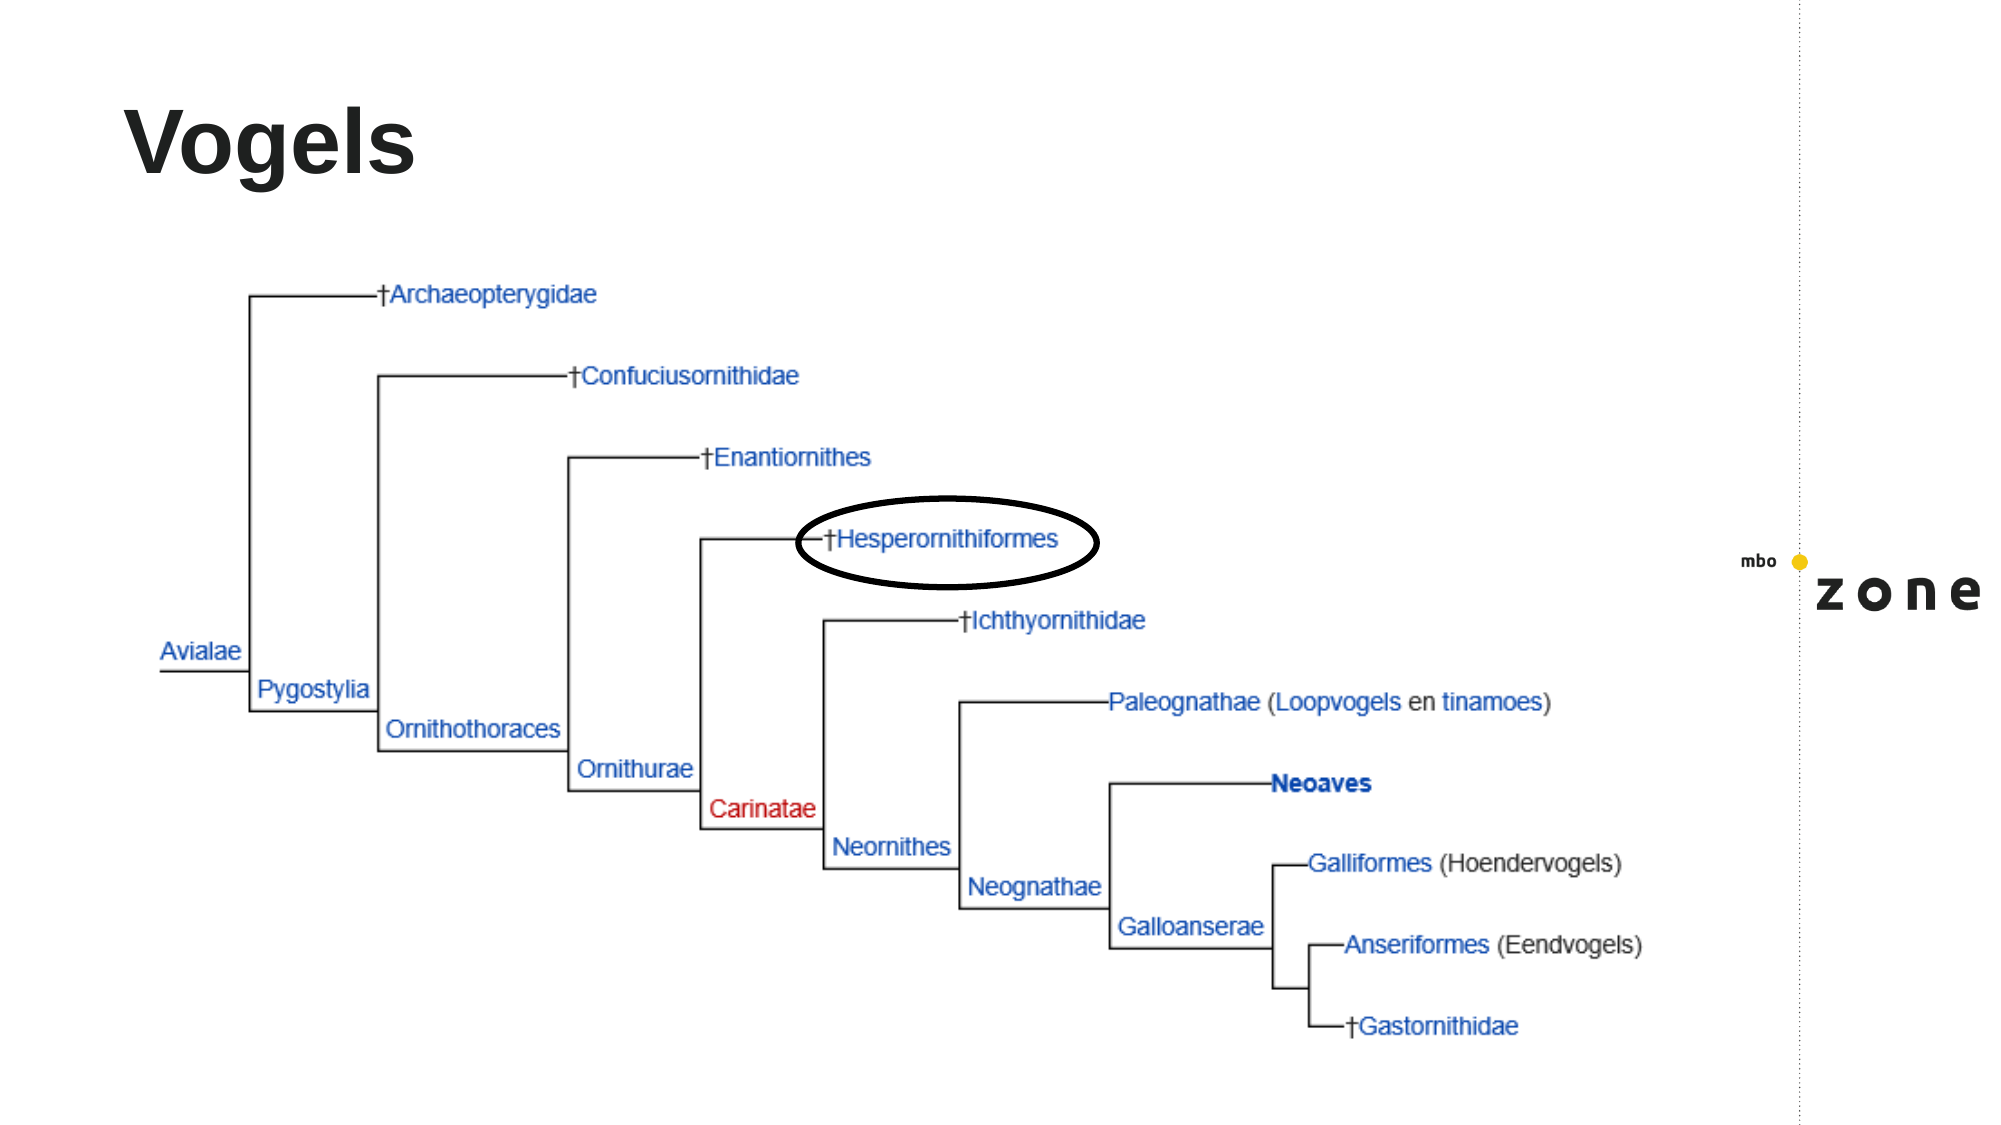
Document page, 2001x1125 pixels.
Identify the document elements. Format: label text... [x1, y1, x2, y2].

title Vogels [124, 94, 1607, 258]
picture [123, 0, 2001, 1125]
